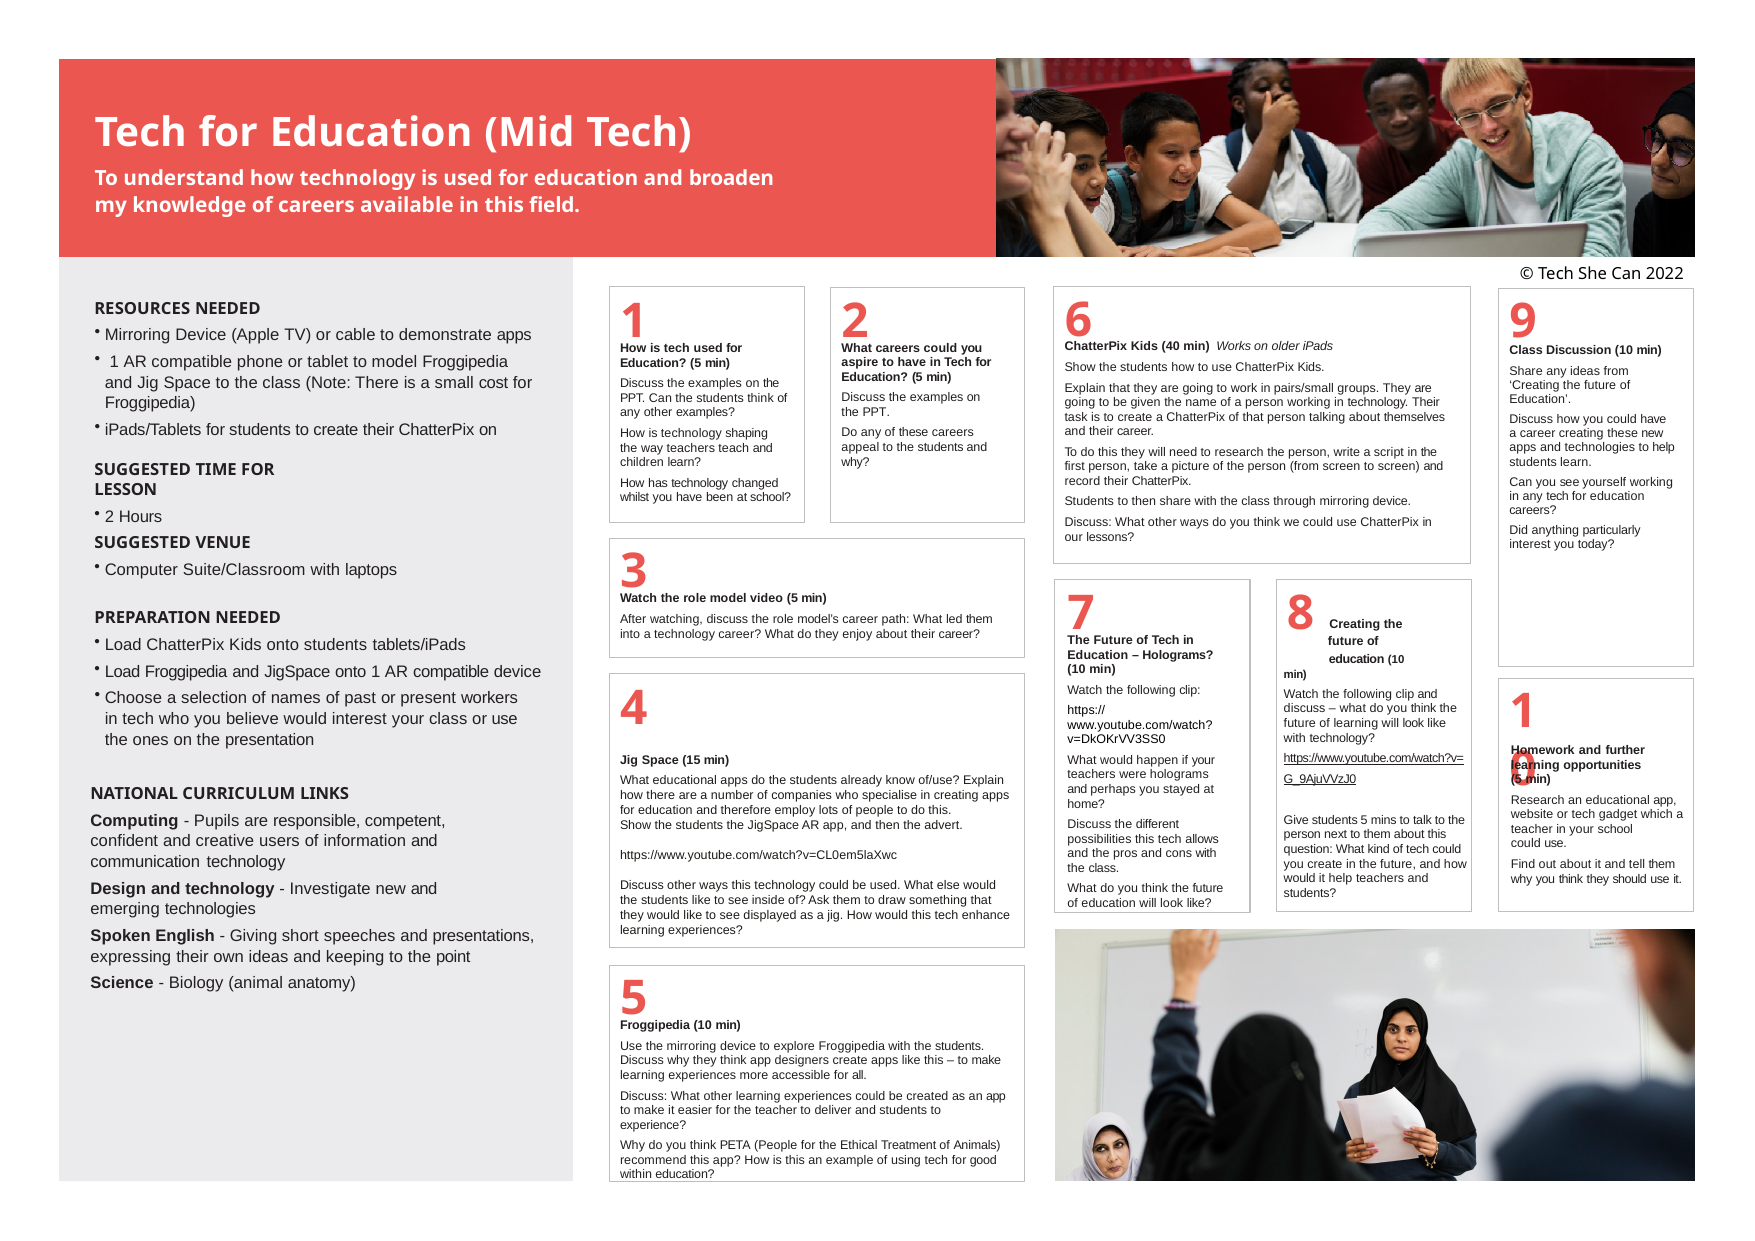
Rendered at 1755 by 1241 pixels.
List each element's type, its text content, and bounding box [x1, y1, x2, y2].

text_box Watch the role model video (5 min) After watching, discuss the role model’s career path: What led them into a technology career? What do they enjoy about their career? [620, 582, 1000, 641]
text_box 10 [1509, 678, 1560, 795]
text_box [1498, 290, 1694, 667]
text_box 6 [1064, 286, 1097, 330]
text_box The Future of Tech in Education – Holograms? (10 min) Watch the following clip: https://www.youtube.com/watch?v=DkOKrVV3SS0 What would happen if your teachers were holograms and perhaps you stayed at home? Discuss the different possibilities this tech allows and the pros and cons with the class. What do you think the future of education will look like? [1067, 640, 1236, 910]
text_box SUGGESTED TIME FOR LESSON 2 Hours [92, 450, 338, 523]
text_box What careers could you aspire to have in Tech for Education? (5 min) Discuss the examples on the PPT. Do any of these careers appeal to the students and why? [841, 337, 1014, 469]
text_box [1498, 678, 1694, 912]
text_box PREPARATION NEEDED Load ChatterPix Kids onto students tablets/iPads Load Froggipedia and JigSpace onto 1 AR compatible device Choose a selection of names of past or present workers in tech who you believe would interest your class or use the ones on the presentation [92, 598, 546, 749]
text_box How is tech used for Education? (5 min) Discuss the examples on the PPT. Can the students think of any other examples? How is technology shaping the way teachers teach and children learn? How has technology changed whilst you have been at school? [620, 337, 794, 505]
text_box Jig Space (15 min) What educational apps do the students already know of/use? Explain how there are a number of companies who specialise in creating apps for education and therefore employ lots of people to do this. Show the students the JigSpace AR app, and then the advert. https://www.youtube.com/watch?v=CL0em5laXwc Discuss other ways this technology could be used. What else would the students like to see inside of? Ask them to draw something that they would like to see displayed as a jig. How would this tech enhance learning experiences? [620, 719, 1014, 960]
text_box Creating the future of education (10 min) Watch the following clip and discuss – what do you think the future of learning will look like with technology? https://www.youtube.com/watch?v= G_9AjuVVzJ0 Give students 5 mins to talk to the person next to them about this question: What kind of tech could you create in the future, and how would it help teachers and students? [1283, 608, 1554, 923]
text_box © Tech She Can 2022 [1430, 255, 1717, 290]
text_box 9 [1509, 290, 1541, 334]
title Tech for Education (Mid Tech) To understand how technology is used for education and broaden my knowledge of careers available in this field. [92, 82, 799, 313]
text_box Froggipedia (10 min) Use the mirroring device to explore Froggipedia with the students. Discuss why they think app designers create apps like this – to make learning experiences more accessible for all. Discuss: What other learning experiences could be created as an app to make it easier for the teacher to deliver and students to experience? Why do you think PETA (People for the Ethical Treatment of Animals) recommend this app? How is this an example of using tech for good within education? [620, 1009, 1010, 1182]
text_box SUGGESTED VENUE Computer Suite/Classroom with laptops [92, 523, 406, 579]
text_box 4 [620, 674, 655, 719]
text_box Homework and further learning opportunities (5 min) Research an educational app, website or tech gadget which a teacher in your school could use. Find out about it and tell them why you think they should use it. [1510, 739, 1686, 886]
text_box 7 8 [1067, 579, 1320, 640]
picture [1055, 929, 1695, 1181]
text_box ChatterPix Kids (40 min) Works on older iPads Show the students how to use ChatterPix Kids. Explain that they are going to work in pairs/small groups. They are going to be given the name of a person working in technology. Their task is to create a ChatterPix of that person talking about themselves and their career. To do this they will need to research the person, write a script in the first person, take a picture of the person (from screen to screen) and record their ChatterPix. Students to then share with the class through mirroring device. Discuss: What other ways do you think we could use ChatterPix in our lessons? [1064, 330, 1452, 544]
text_box 1 [620, 287, 640, 337]
picture [996, 58, 1696, 258]
text_box RESOURCES NEEDED Mirroring Device (Apple TV) or cable to demonstrate apps 1 AR compatible phone or tablet to model Froggipedia and Jig Space to the class (Note: There is a small cost for Froggipedia) iPads/Tablets for students to create their ChatterPix on [92, 288, 535, 439]
text_box 2 [841, 287, 871, 337]
text_box NATIONAL CURRICULUM LINKS Computing - Pupils are responsible, competent, confident and creative users of information and communication technology Design and technology - Investigate new and emerging technologies Spoken English - Giving short speeches and presentations, expressing their own ideas and keeping to the point Science - Biology (animal anatomy) [88, 773, 541, 993]
text_box 3 [620, 537, 652, 582]
text_box 5 [620, 964, 653, 1009]
text_box Class Discussion (10 min) Share any ideas from ‘Creating the future of Education’. Discuss how you could have a career creating these new apps and technologies to help students learn. Can you see yourself working in any tech for education careers? Did anything particularly interest you today? [1509, 334, 1688, 551]
